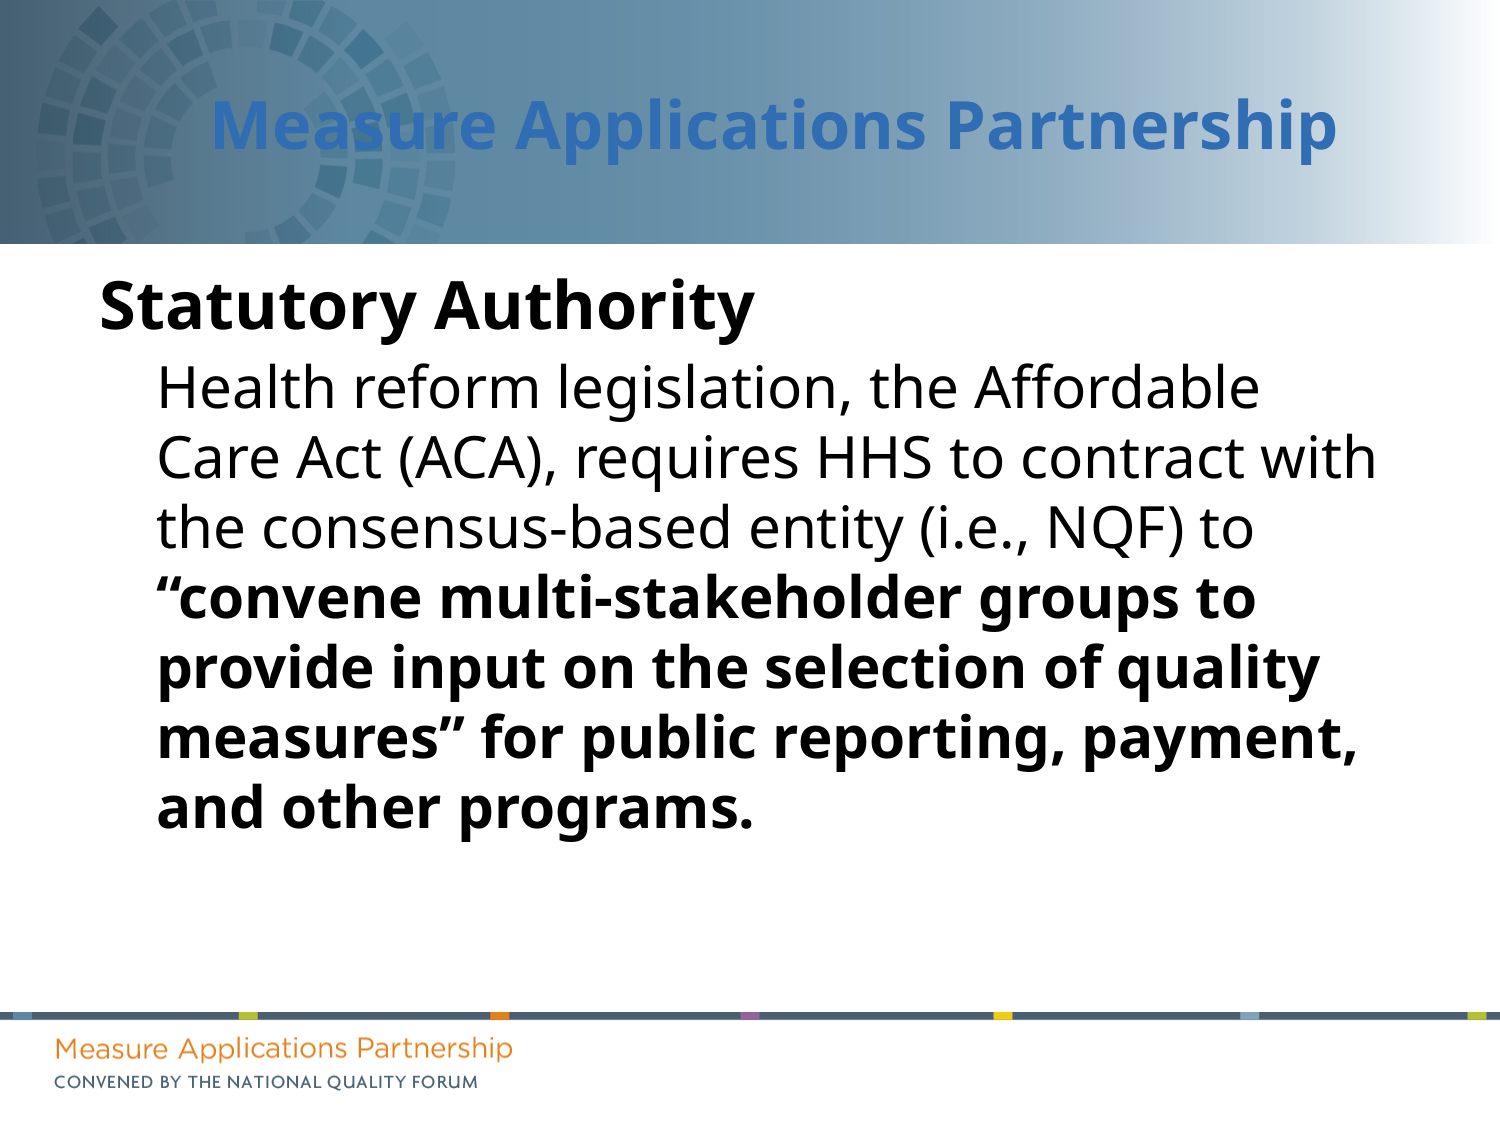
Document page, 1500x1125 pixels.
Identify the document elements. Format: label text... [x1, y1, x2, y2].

title Measure Applications Partnership [124, 74, 1426, 176]
list Health reform legislation, the Affordable Care Act (ACA), requires HHS to contract with the consensus-based entity (i.e., NQF) to “convene multi-stakeholder groups to provide input on the selection of quality measures” for public reporting, payment, and other programs. [99, 351, 1401, 1031]
picture [0, 1012, 1500, 1092]
list Statutory Authority [99, 262, 1401, 351]
picture [0, 0, 1500, 244]
